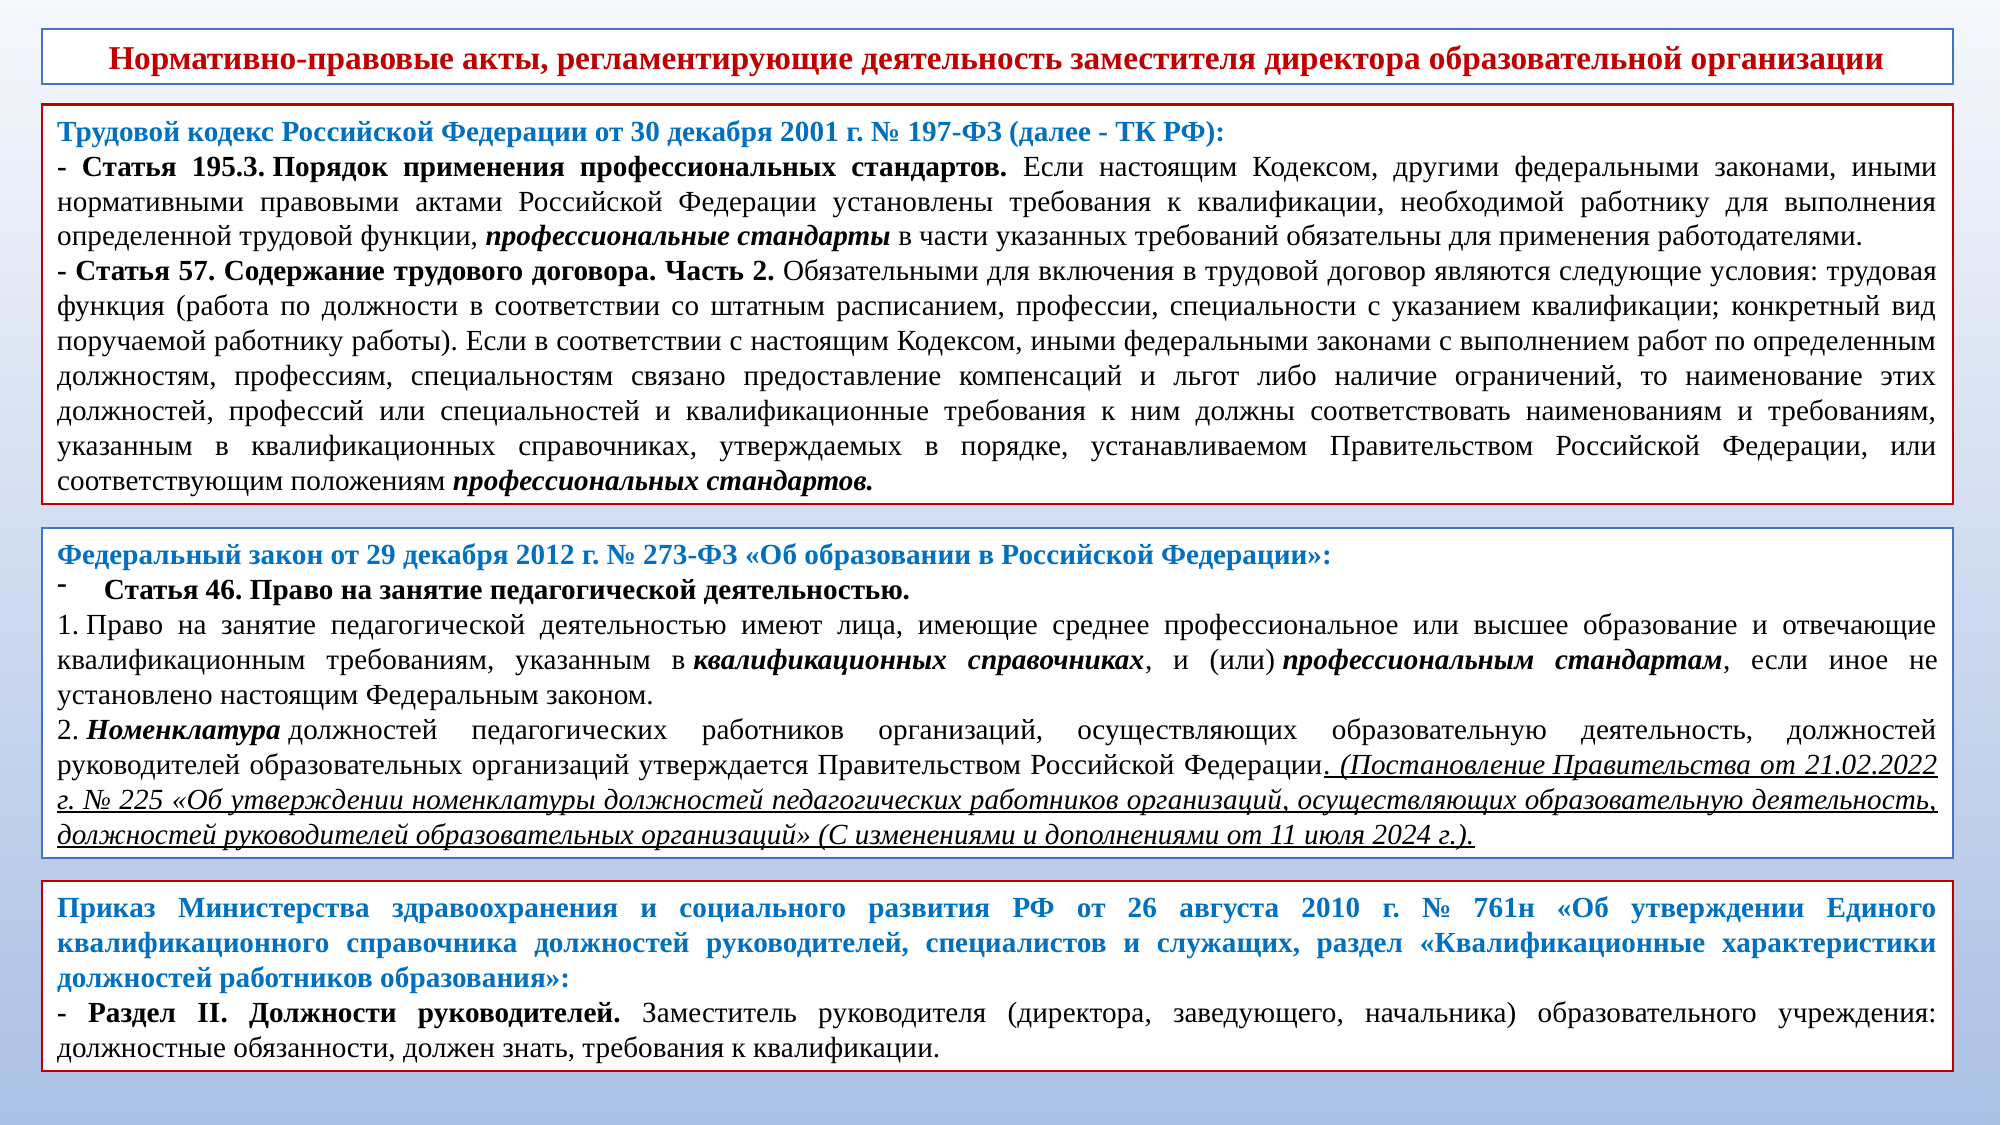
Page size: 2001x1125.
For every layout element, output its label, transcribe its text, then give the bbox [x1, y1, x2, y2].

text_box Нормативно-правовые акты, регламентирующие деятельность заместителя директора образовательной организации [41, 28, 1954, 85]
text_box Приказ Министерства здравоохранения и социального развития РФ от 26 августа 2010 г. № 761н «Об утверждении Единого квалификационного справочника должностей руководителей, специалистов и служащих, раздел «Квалификационные характеристики должностей работников образования»: - Раздел II. Должности руководителей. Заместитель руководителя (директора, заведующего, начальника) образовательного учреждения: должностные обязанности, должен знать, требования к квалификации. [41, 880, 1954, 1072]
text_box Трудовой кодекс Российской Федерации от 30 декабря 2001 г. № 197-ФЗ (далее - ТК РФ): - Статья 195.3. Порядок применения профессиональных стандартов. Если настоящим Кодексом, другими федеральными законами, иными нормативными правовыми актами Российской Федерации установлены требования к квалификации, необходимой работнику для выполнения определенной трудовой функции, профессиональные стандарты в части указанных требований обязательны для применения работодателями. - Статья 57. Содержание трудового договора. Часть 2. Обязательными для включения в трудовой договор являются следующие условия: трудовая функция (работа по должности в соответствии со штатным расписанием, профессии, специальности с указанием квалификации; конкретный вид поручаемой работнику работы). Если в соответствии с настоящим Кодексом, иными федеральными законами с выполнением работ по определенным должностям, профессиям, специальностям связано предоставление компенсаций и льгот либо наличие ограничений, то наименование этих должностей, профессий или специальностей и квалификационные требования к ним должны соответствовать наименованиям и требованиям, указанным в квалификационных справочниках, утверждаемых в порядке, устанавливаемом Правительством Российской Федерации, или соответствующим положениям профессиональных стандартов. [41, 103, 1954, 505]
text_box Федеральный закон от 29 декабря 2012 г. № 273-ФЗ «Об образовании в Российской Федерации»: Статья 46. Право на занятие педагогической деятельностью. 1. Право на занятие педагогической деятельностью имеют лица, имеющие среднее профессиональное или высшее образование и отвечающие квалификационным требованиям, указанным в квалификационных справочниках, и (или) профессиональным стандартам, если иное не установлено настоящим Федеральным законом. 2. Номенклатура должностей педагогических работников организаций, осуществляющих образовательную деятельность, должностей руководителей образовательных организаций утверждается Правительством Российской Федерации. (Постановление Правительства от 21.02.2022 г. № 225 «Об утверждении номенклатуры должностей педагогических работников организаций, осуществляющих образовательную деятельность, должностей руководителей образовательных организаций» (С изменениями и дополнениями от 11 июля 2024 г.). [41, 527, 1954, 859]
